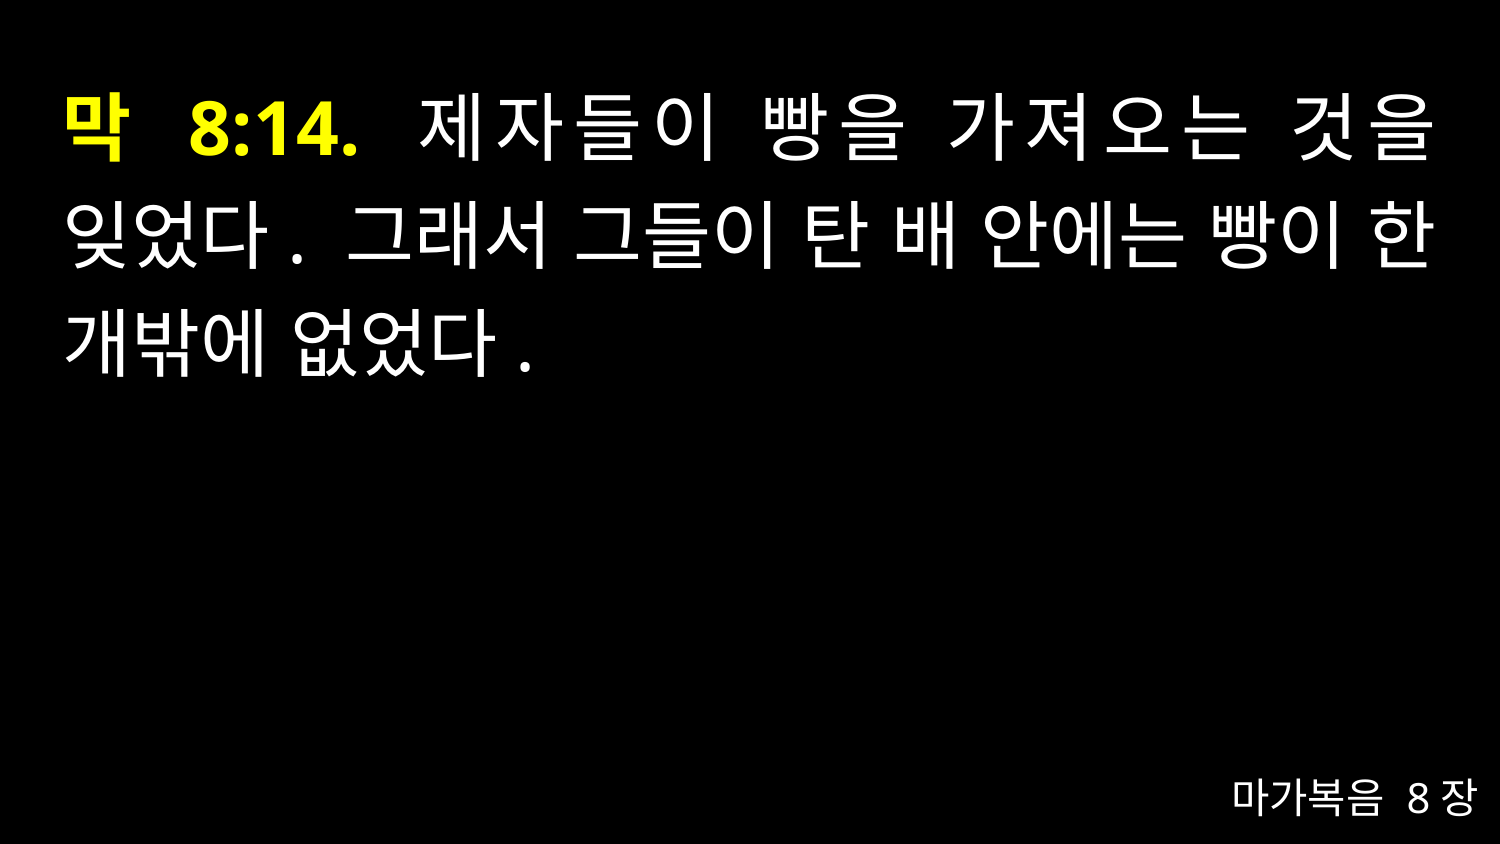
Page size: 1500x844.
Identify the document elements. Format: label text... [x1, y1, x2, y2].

title 막 8:14. 제자들이 빵을 가져오는 것을 잊었다. 그래서 그들이 탄 배 안에는 빵이 한 개밖에 없었다. [0, 0, 1500, 844]
subtitle 마가복음 8장 [916, 770, 1500, 844]
